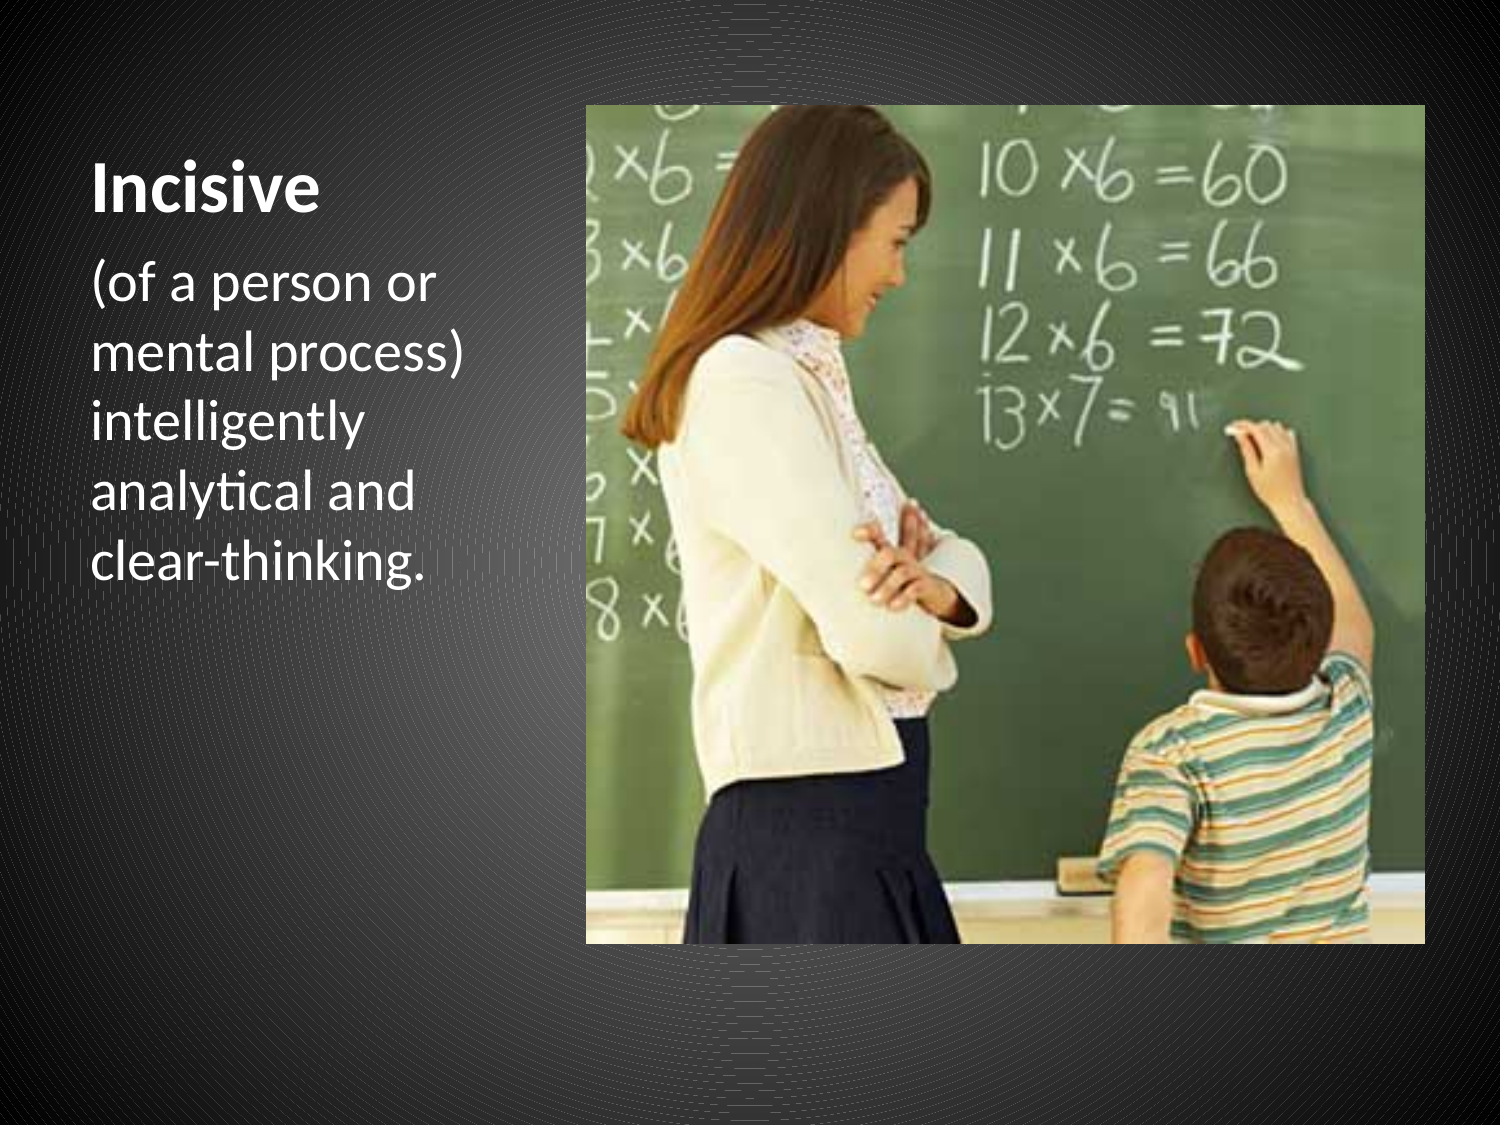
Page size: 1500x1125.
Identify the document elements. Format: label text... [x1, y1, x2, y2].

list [586, 44, 1426, 1006]
title Incisive [75, 44, 569, 235]
list (of a person or mental process) intelligently analytical and clear-thinking. [75, 235, 569, 1005]
